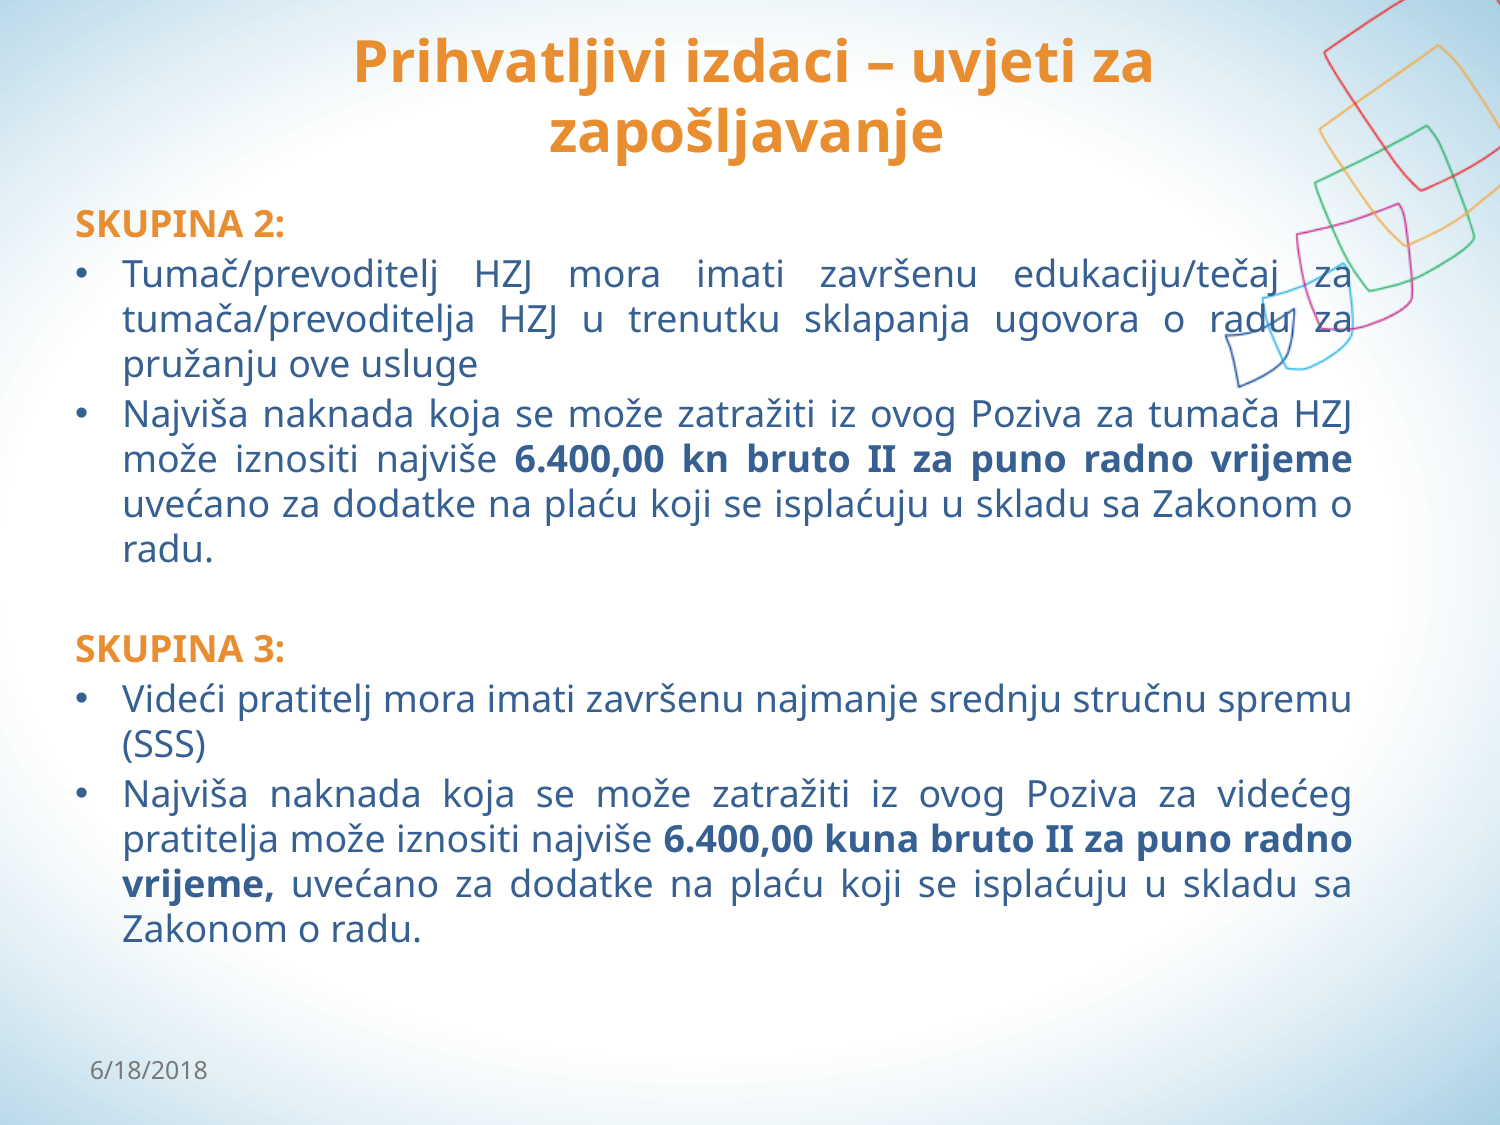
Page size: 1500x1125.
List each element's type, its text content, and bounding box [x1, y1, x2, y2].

text_box SKUPINA 2: Tumač/prevoditelj HZJ mora imati završenu edukaciju/tečaj za tumača/prevoditelja HZJ u trenutku sklapanja ugovora o radu za pružanju ove usluge Najviša naknada koja se može zatražiti iz ovog Poziva za tumača HZJ može iznositi najviše 6.400,00 kn bruto II za puno radno vrijeme uvećano za dodatke na plaću koji se isplaćuju u skladu sa Zakonom o radu. SKUPINA 3: Videći pratitelj mora imati završenu najmanje srednju stručnu spremu (SSS) Najviša naknada koja se može zatražiti iz ovog Poziva za videćeg pratitelja može iznositi najviše 6.400,00 kuna bruto II za puno radno vrijeme, uvećano za dodatke na plaću koji se isplaćuju u skladu sa Zakonom o radu. [60, 142, 1369, 1053]
title Prihvatljivi izdaci – uvjeti za zapošljavanje [160, 0, 1349, 188]
